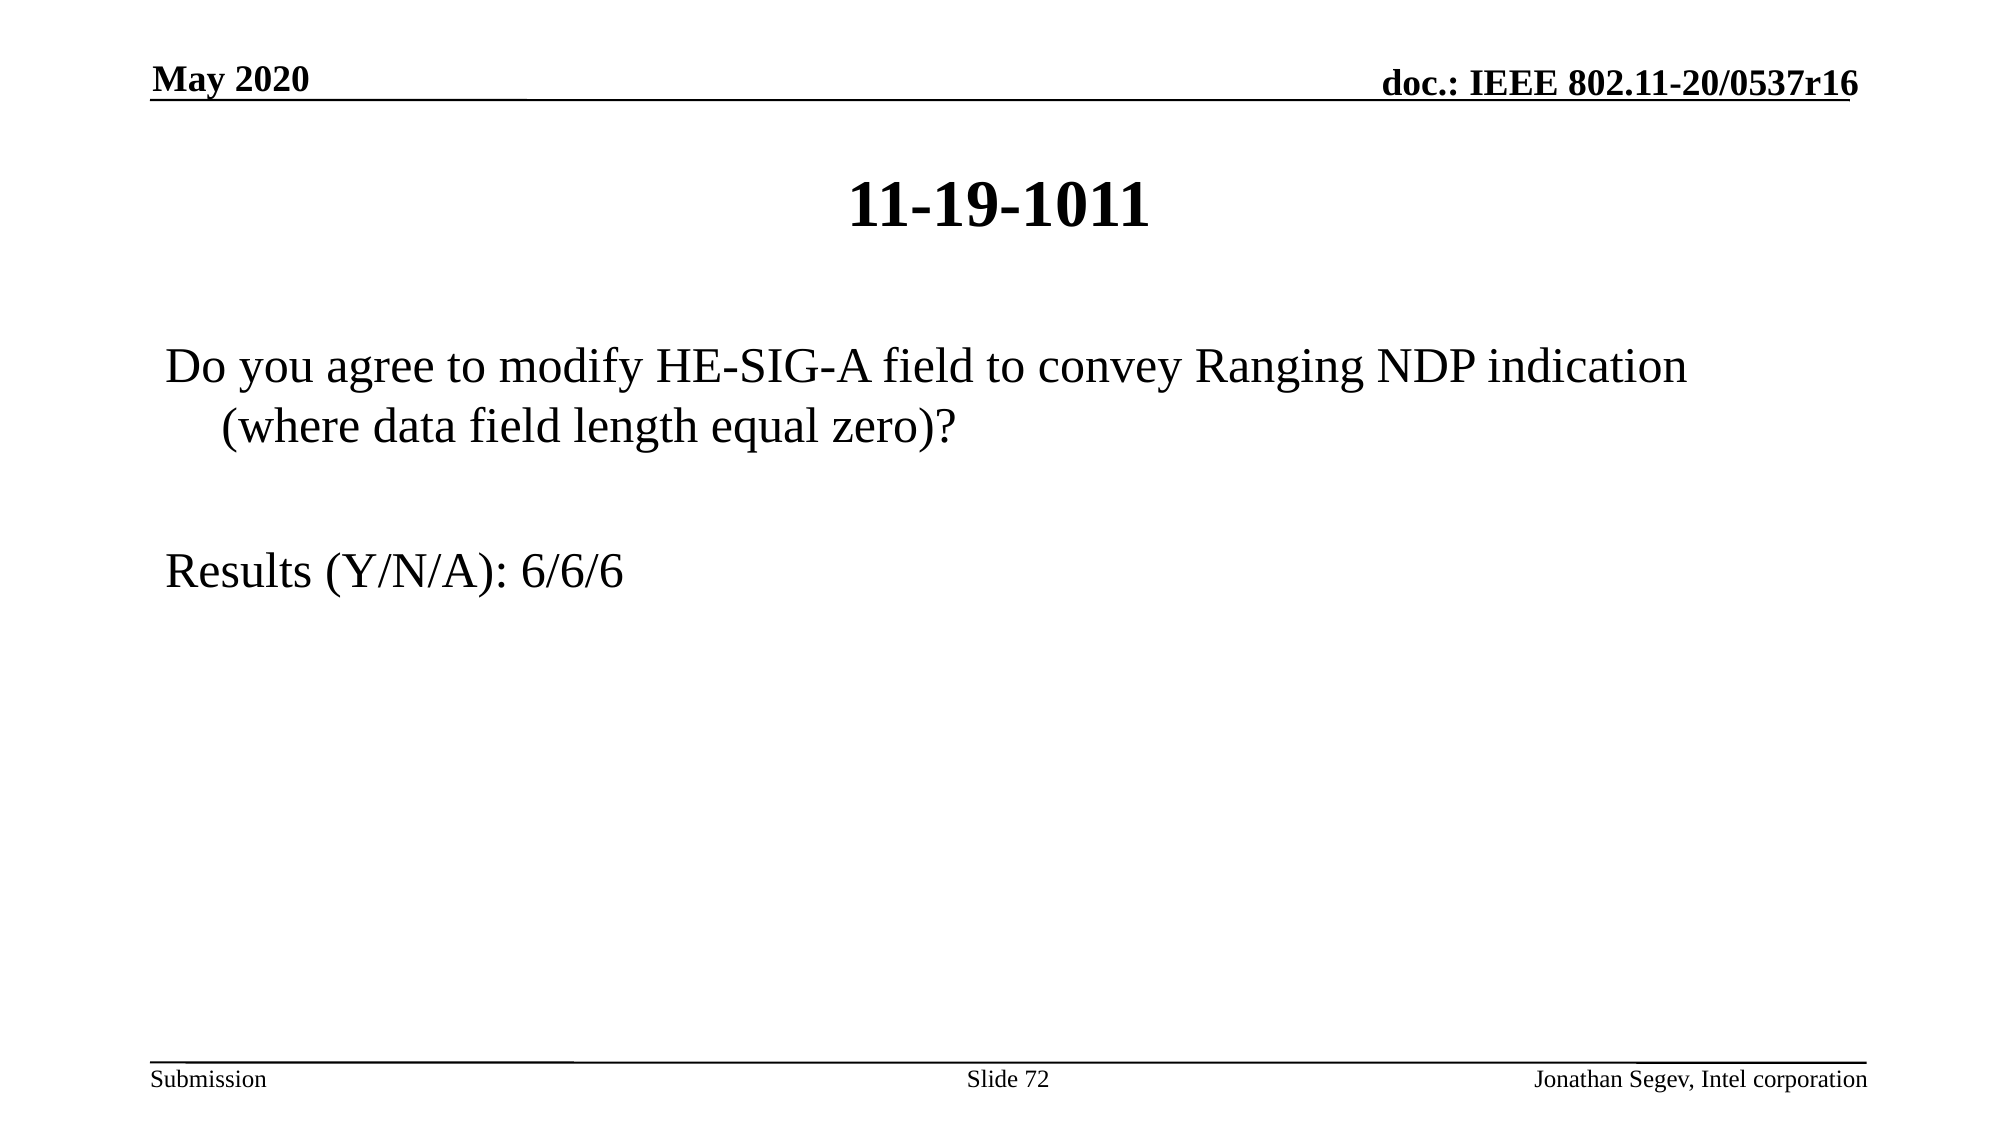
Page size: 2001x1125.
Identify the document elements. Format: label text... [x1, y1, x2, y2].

slide_number Slide 72 [950, 1061, 1067, 1123]
title 11-19-1011 [149, 112, 1850, 288]
footer Jonathan Segev, Intel corporation [1171, 1061, 1869, 1093]
list Do you agree to modify HE-SIG-A field to convey Ranging NDP indication (where data field length equal zero)? Results (Y/N/A): 6/6/6 [149, 324, 1850, 1000]
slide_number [152, 54, 563, 100]
